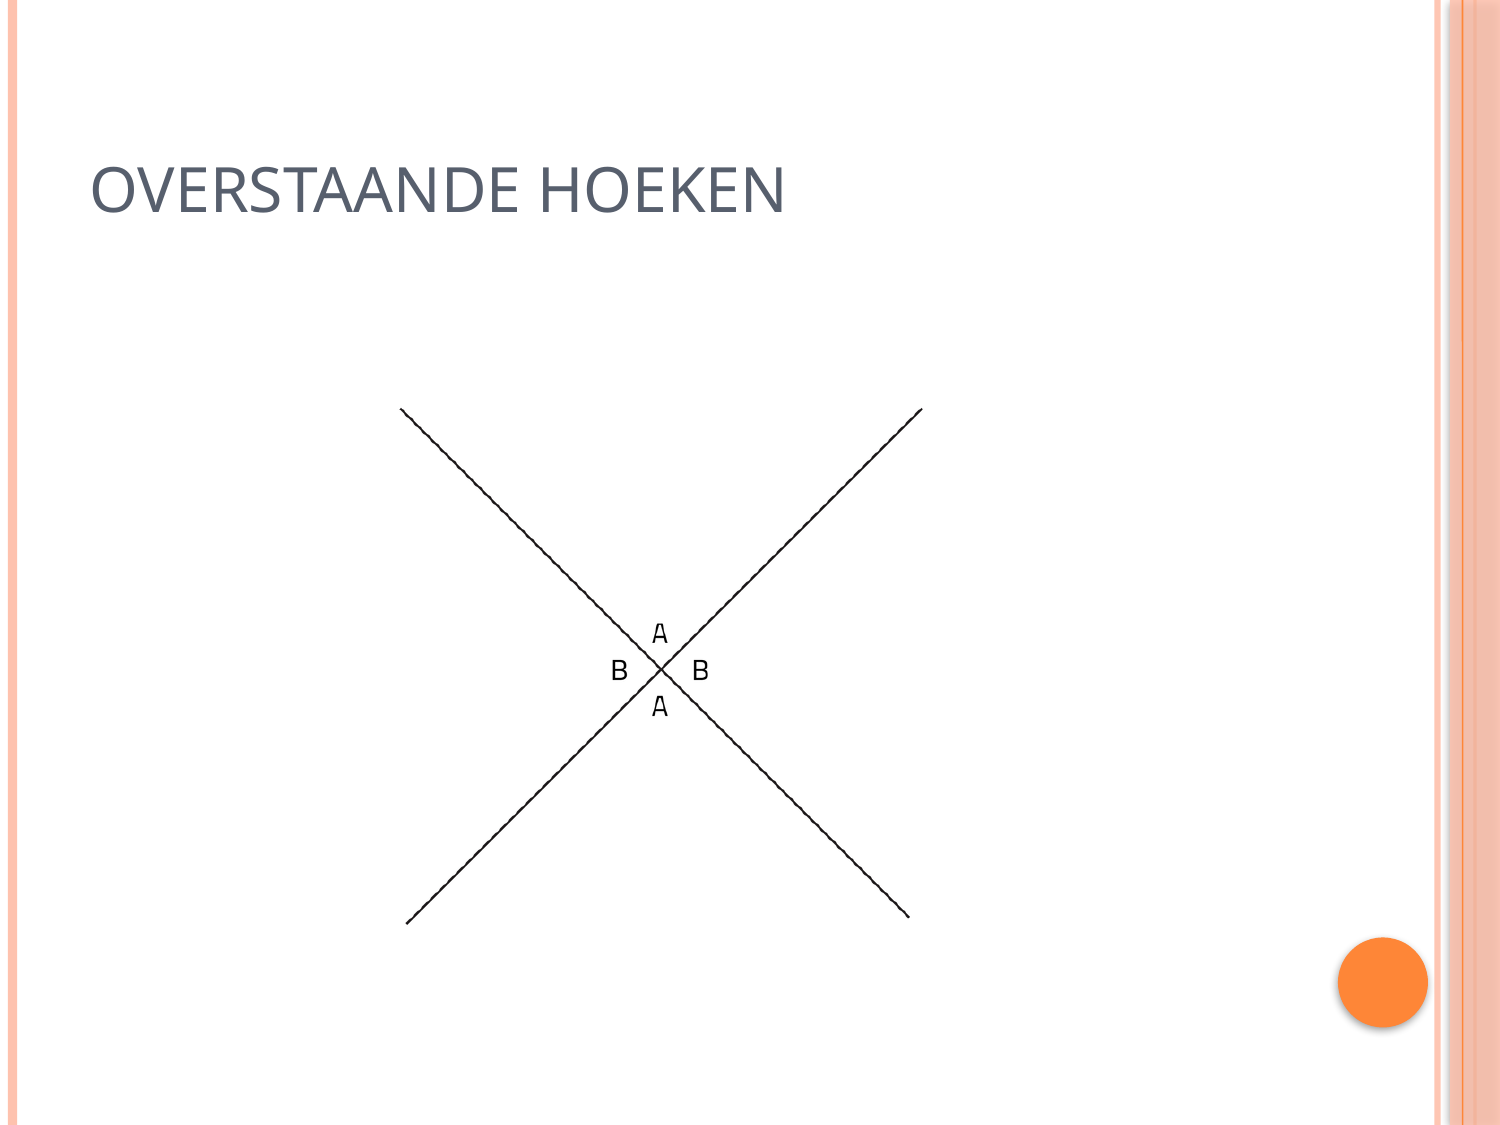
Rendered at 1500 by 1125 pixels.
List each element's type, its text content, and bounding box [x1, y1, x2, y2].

title Overstaande hoeken [75, 45, 1300, 233]
picture [300, 313, 1018, 1031]
